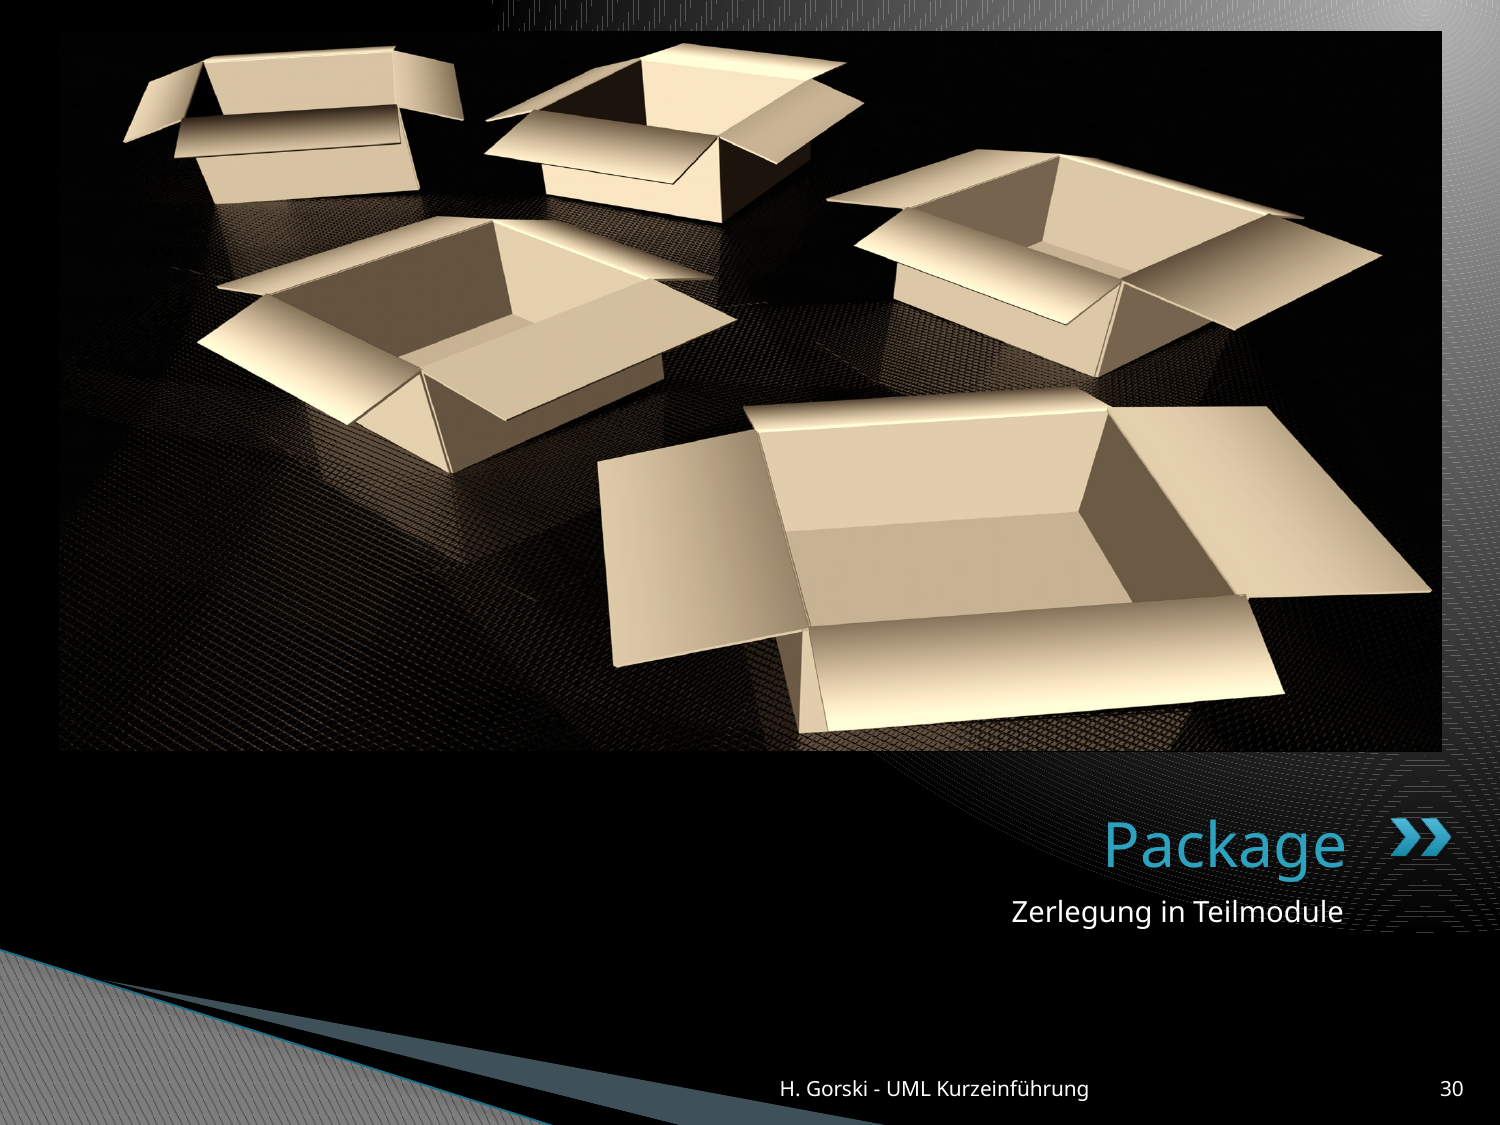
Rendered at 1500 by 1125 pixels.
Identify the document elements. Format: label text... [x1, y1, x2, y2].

title Package [37, 798, 1363, 891]
footer H. Gorski - UML Kurzeinführung [718, 1051, 1105, 1112]
picture [58, 30, 1442, 752]
list Zerlegung in Teilmodule [187, 892, 1363, 1000]
slide_number 30 [1418, 1051, 1479, 1112]
picture [0, 952, 543, 1125]
